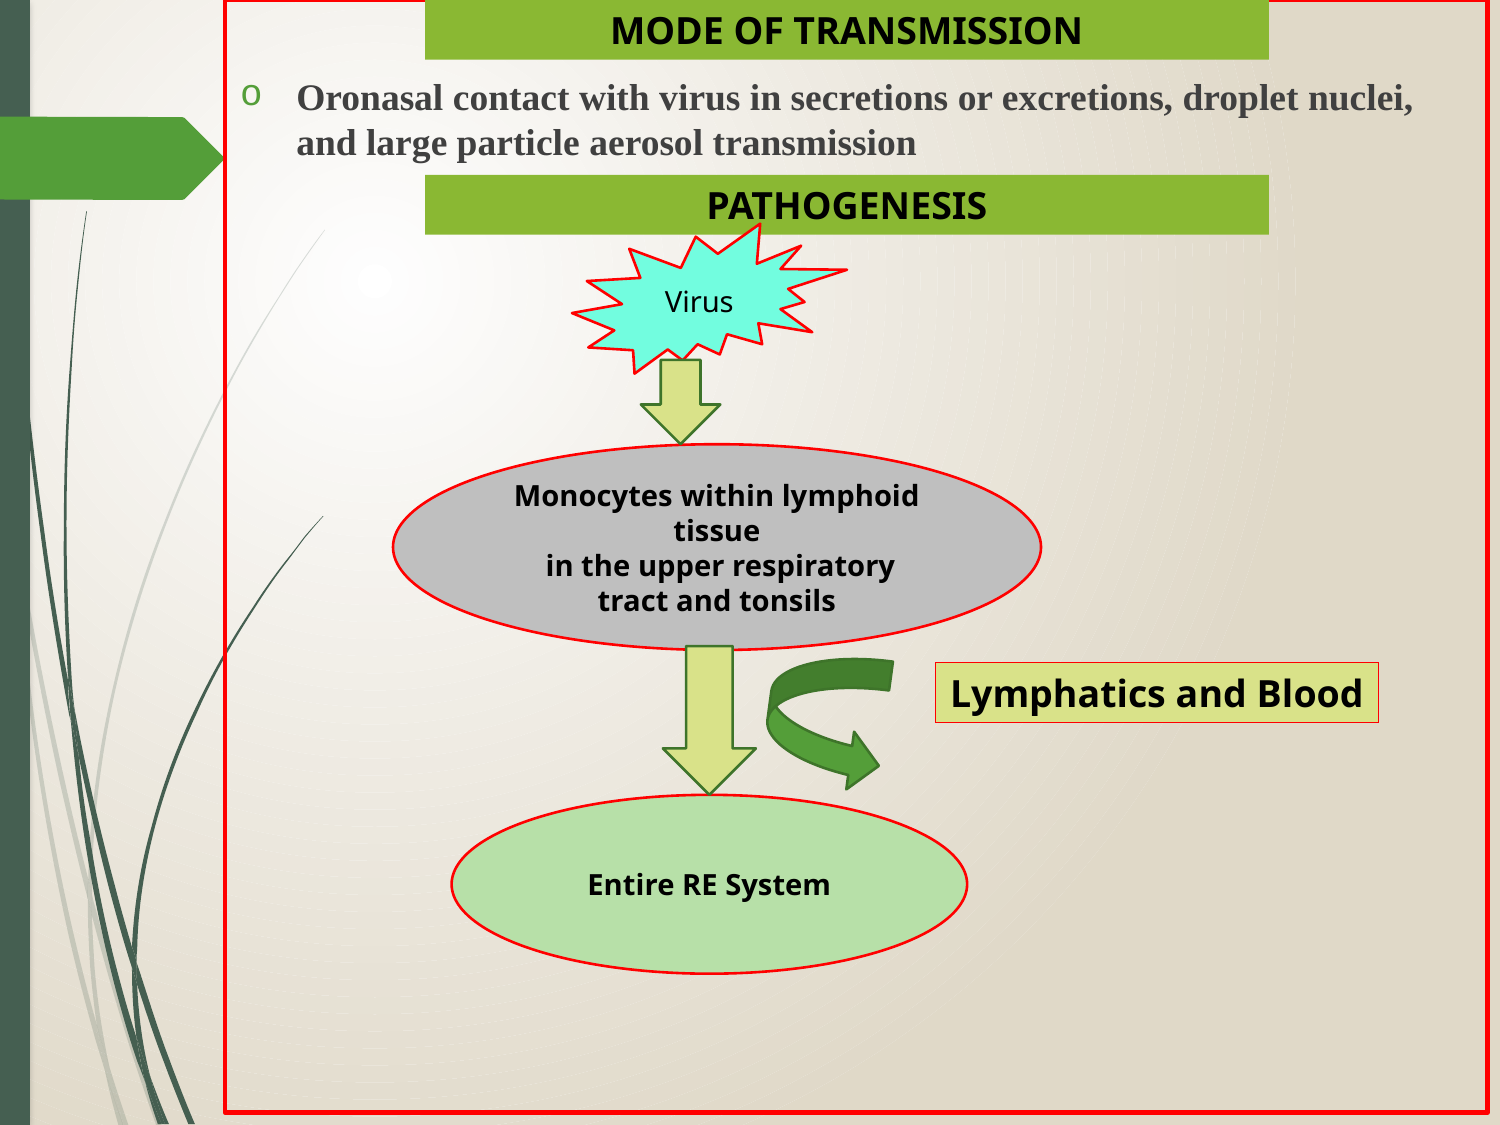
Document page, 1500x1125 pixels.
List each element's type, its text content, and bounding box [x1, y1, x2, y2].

text_box Lymphatics and Blood [935, 662, 1379, 723]
text_box [639, 358, 722, 446]
list Oronasal contact with virus in secretions or excretions, droplet nuclei, and large particle aerosol transmission [225, 0, 1488, 1113]
text_box Virus [570, 222, 849, 375]
text_box MODE OF TRANSMISSION [425, 0, 1269, 60]
text_box [661, 644, 758, 796]
text_box [766, 657, 895, 791]
text_box PATHOGENESIS [425, 174, 1269, 235]
text_box Monocytes within lymphoid tissue in the upper respiratory tract and tonsils [391, 442, 1043, 652]
text_box Entire RE System [450, 793, 969, 975]
